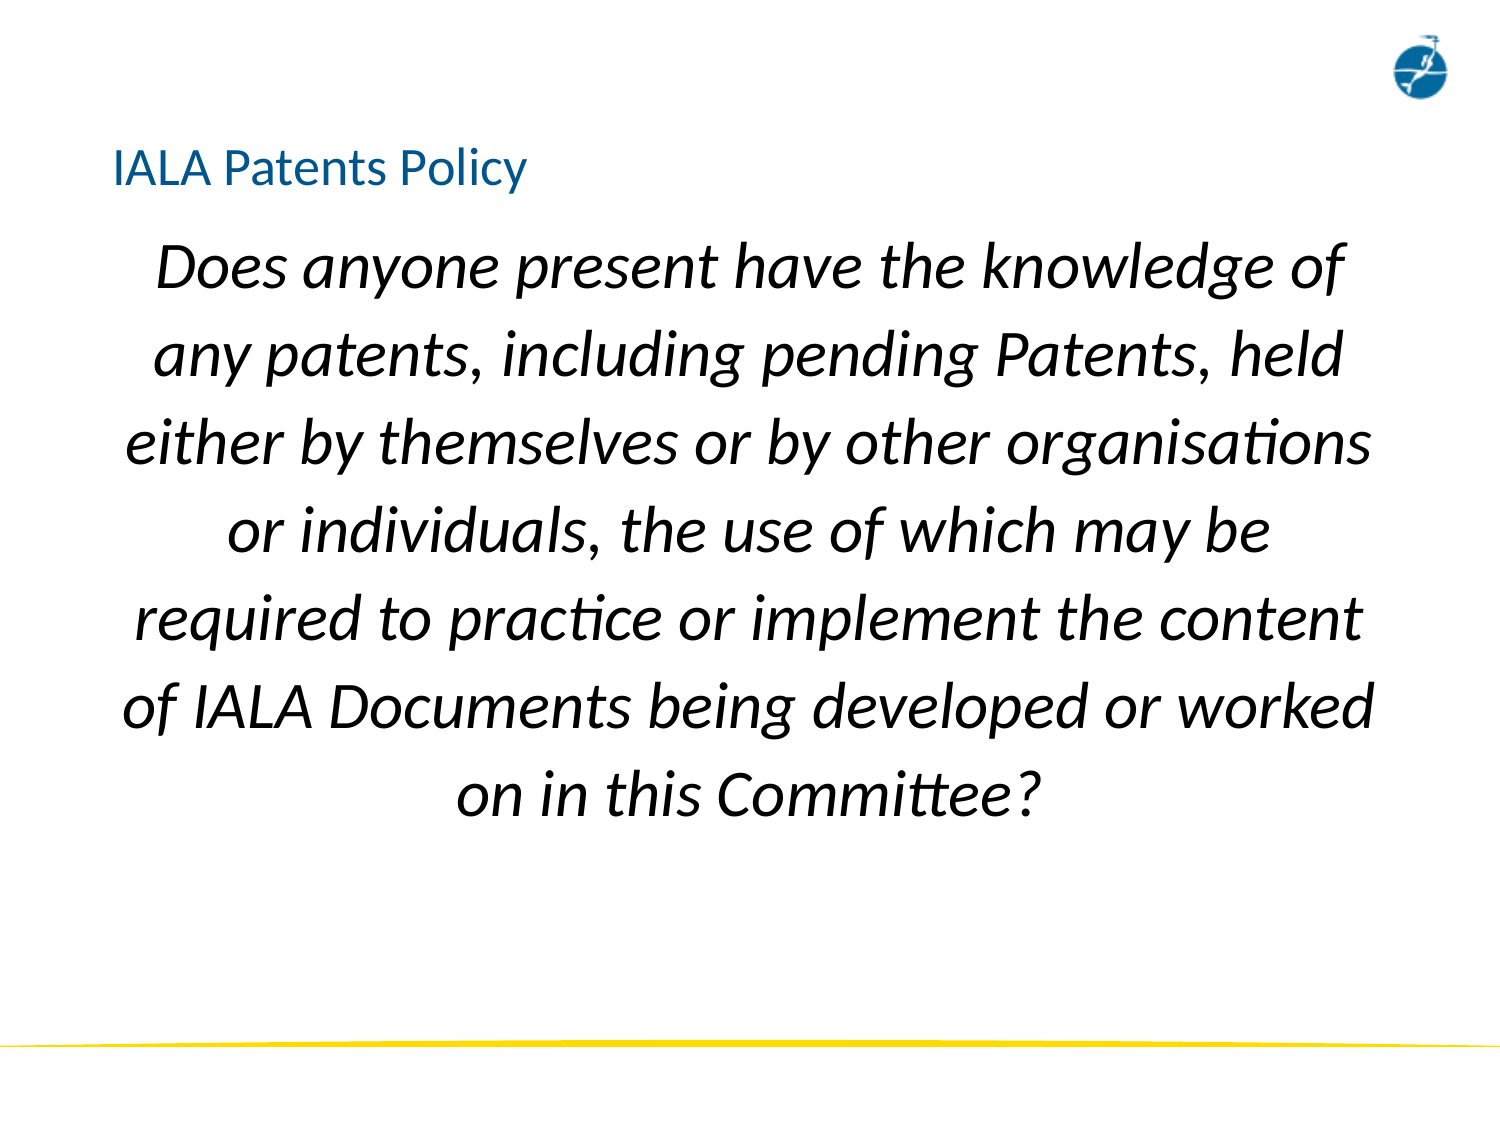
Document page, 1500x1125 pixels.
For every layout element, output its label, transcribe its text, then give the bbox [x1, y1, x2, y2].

title IALA Patents Policy [112, 42, 1388, 197]
list Does anyone present have the knowledge of any patents, including pending Patents, held either by themselves or by other organisations or individuals, the use of which may be required to practice or implement the content of IALA Documents being developed or worked on in this Committee? [112, 214, 1388, 1024]
